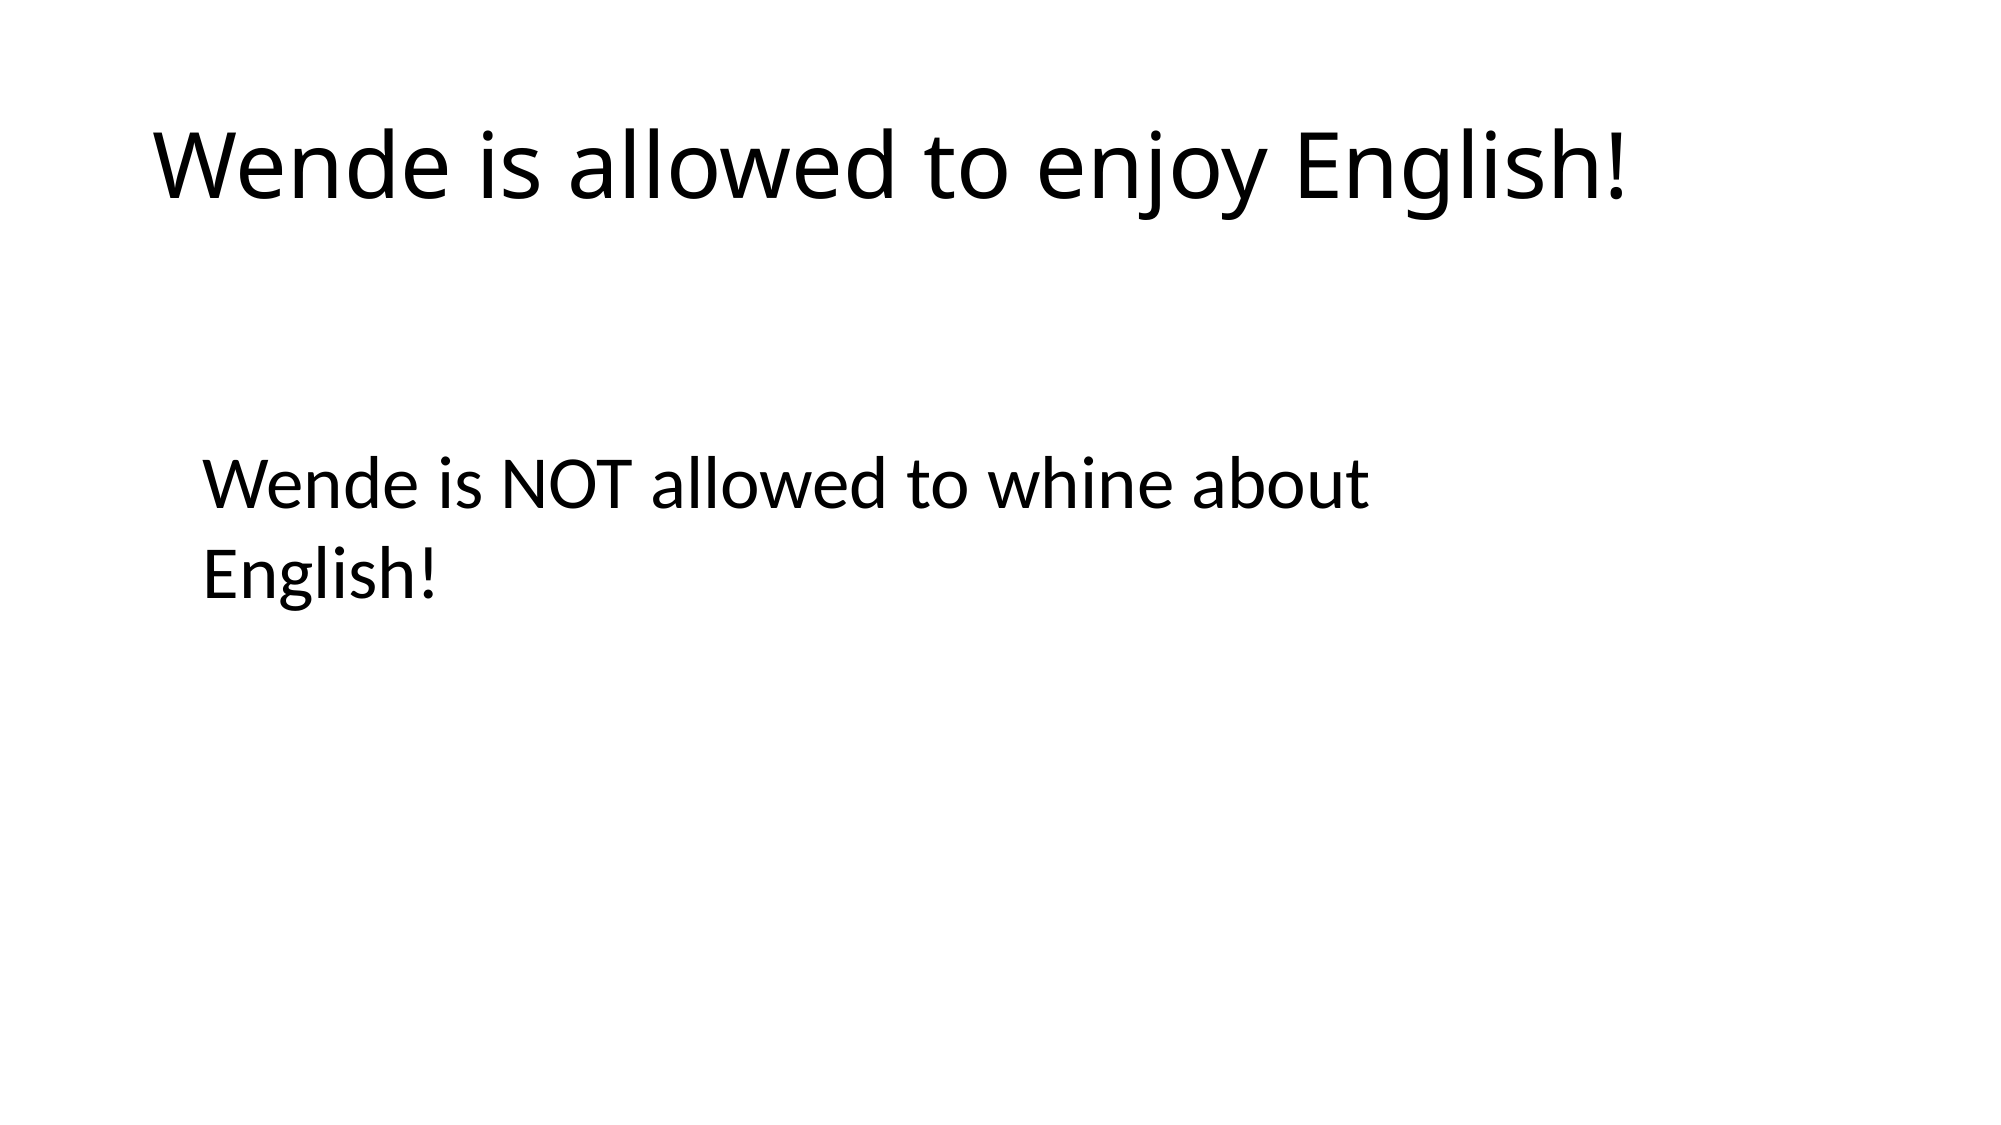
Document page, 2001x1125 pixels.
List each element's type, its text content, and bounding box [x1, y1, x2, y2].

title Wende is allowed to enjoy English! [137, 59, 1863, 278]
text_box Wende is NOT allowed to whine about English! [187, 426, 1462, 622]
